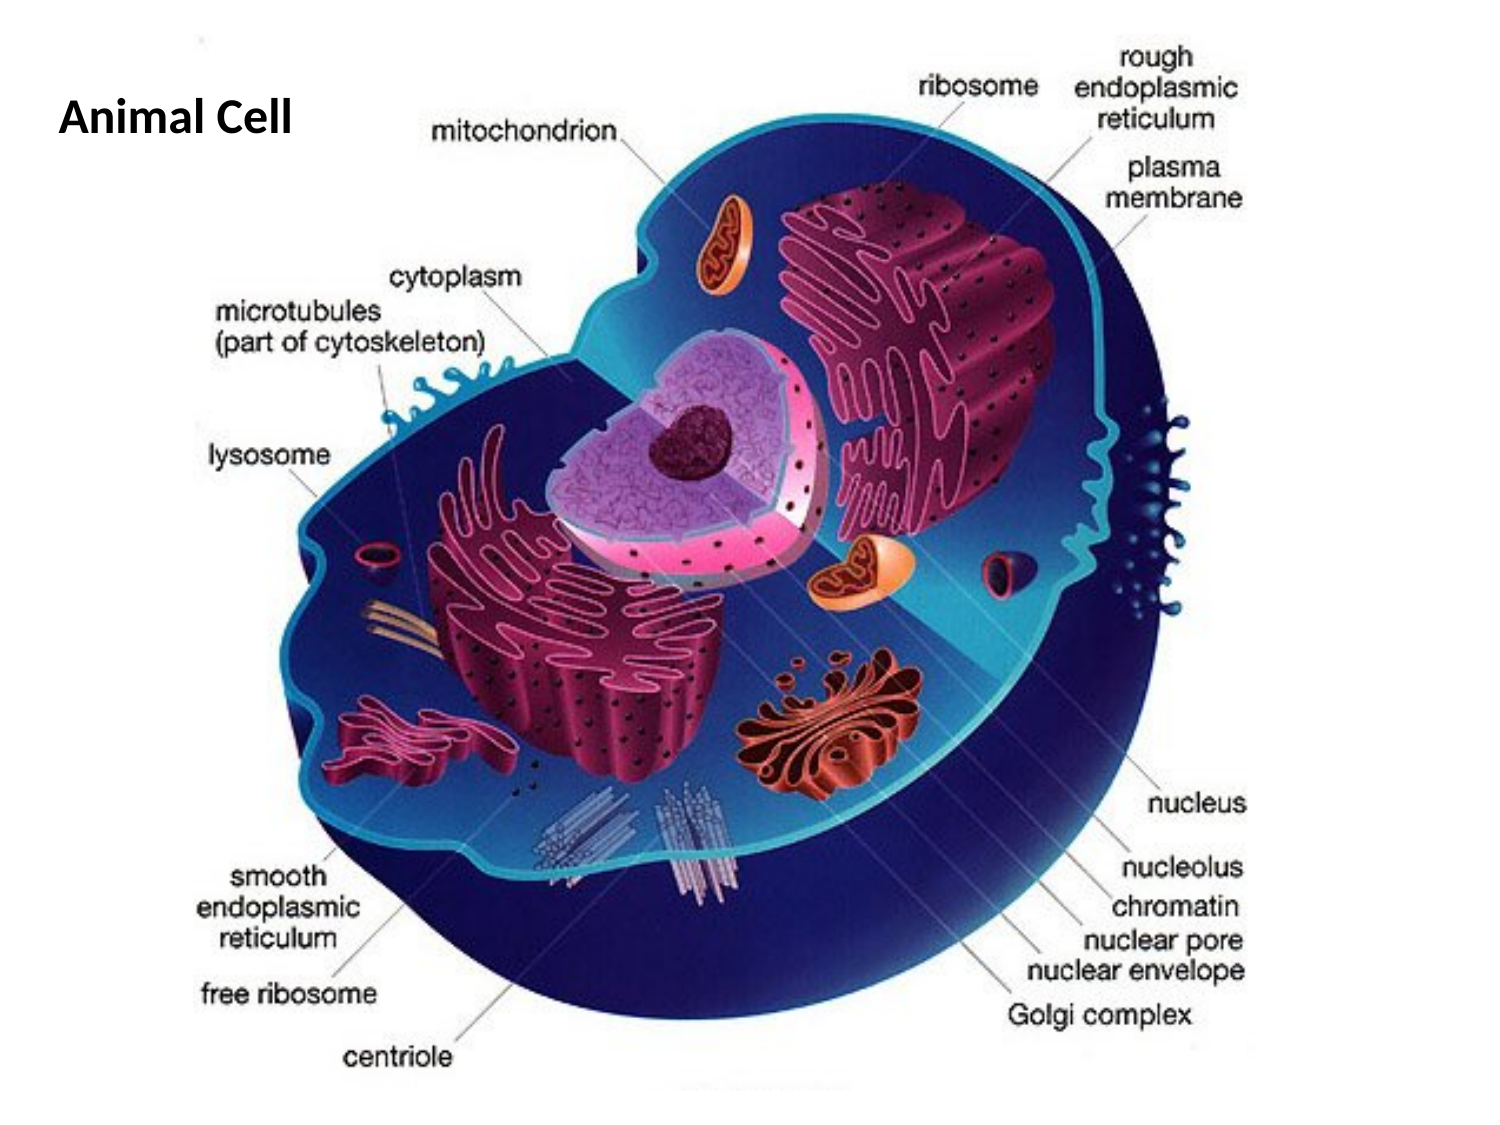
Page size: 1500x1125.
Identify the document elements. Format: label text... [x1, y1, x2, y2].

picture [193, 34, 1257, 1091]
text_box Animal Cell [43, 75, 188, 151]
